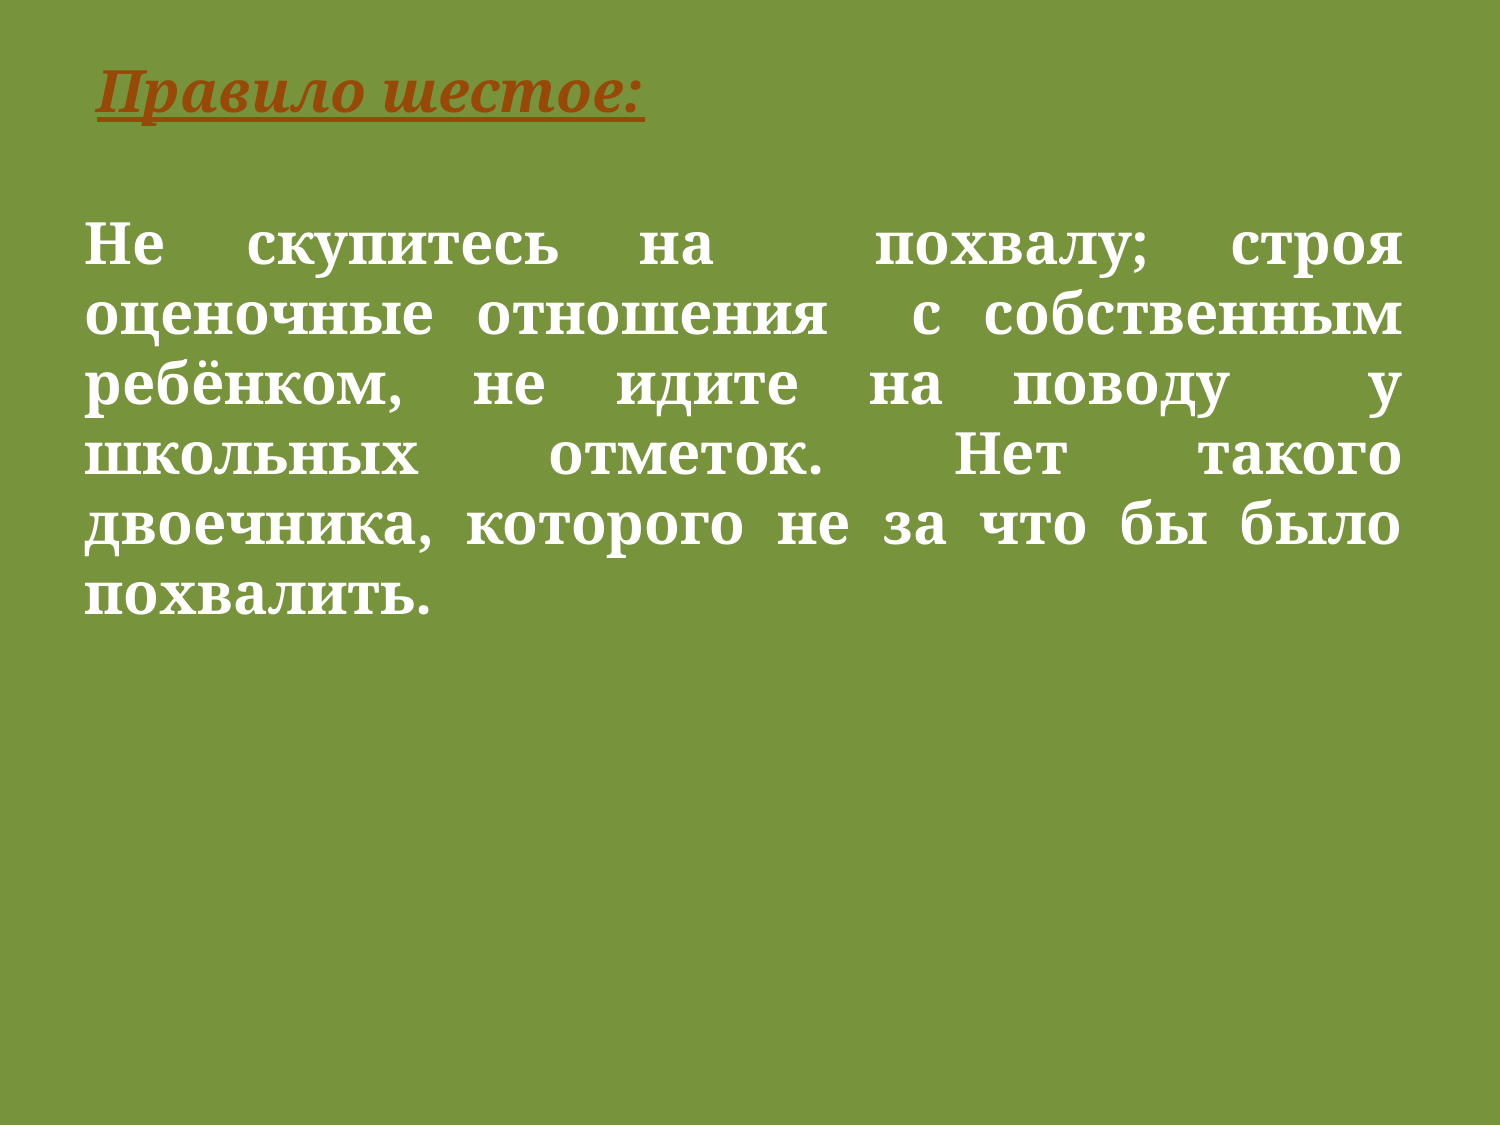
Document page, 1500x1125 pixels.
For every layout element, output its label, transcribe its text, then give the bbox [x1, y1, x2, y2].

text_box Не скупитесь на похвалу; строя оценочные отношения с собственным ребёнком, не идите на поводу у школьных отметок. Нет такого двоечника, которого не за что бы было похвалить. [70, 199, 1418, 634]
text_box Правило шестое: [82, 46, 1184, 132]
